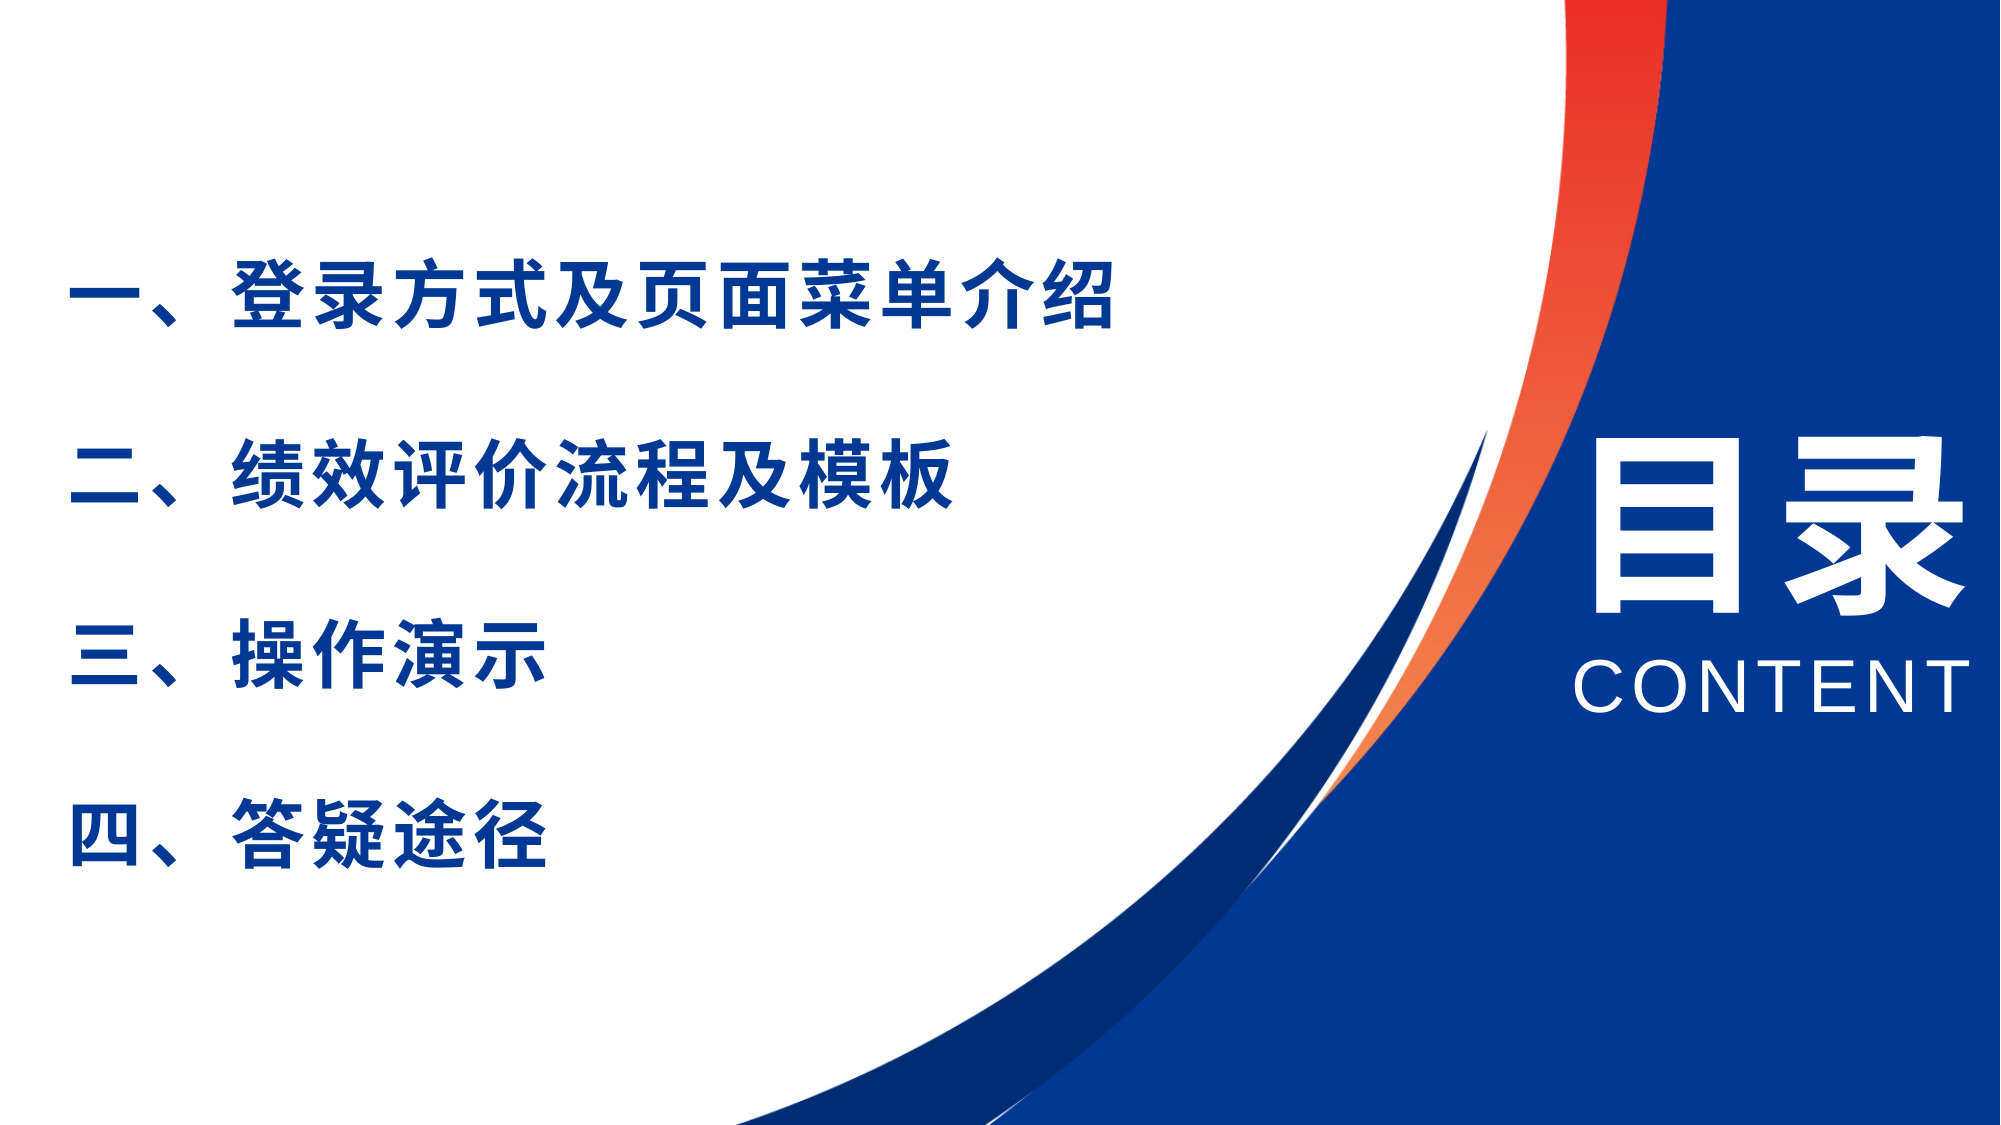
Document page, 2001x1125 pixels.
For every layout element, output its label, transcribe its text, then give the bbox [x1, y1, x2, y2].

text_box 目录 CONTENT [1514, 400, 2000, 725]
picture [0, 0, 2000, 1125]
text_box 一、登录方式及页面菜单介绍 二、绩效评价流程及模板 三、操作演示 四、答疑途径 [53, 230, 1165, 895]
